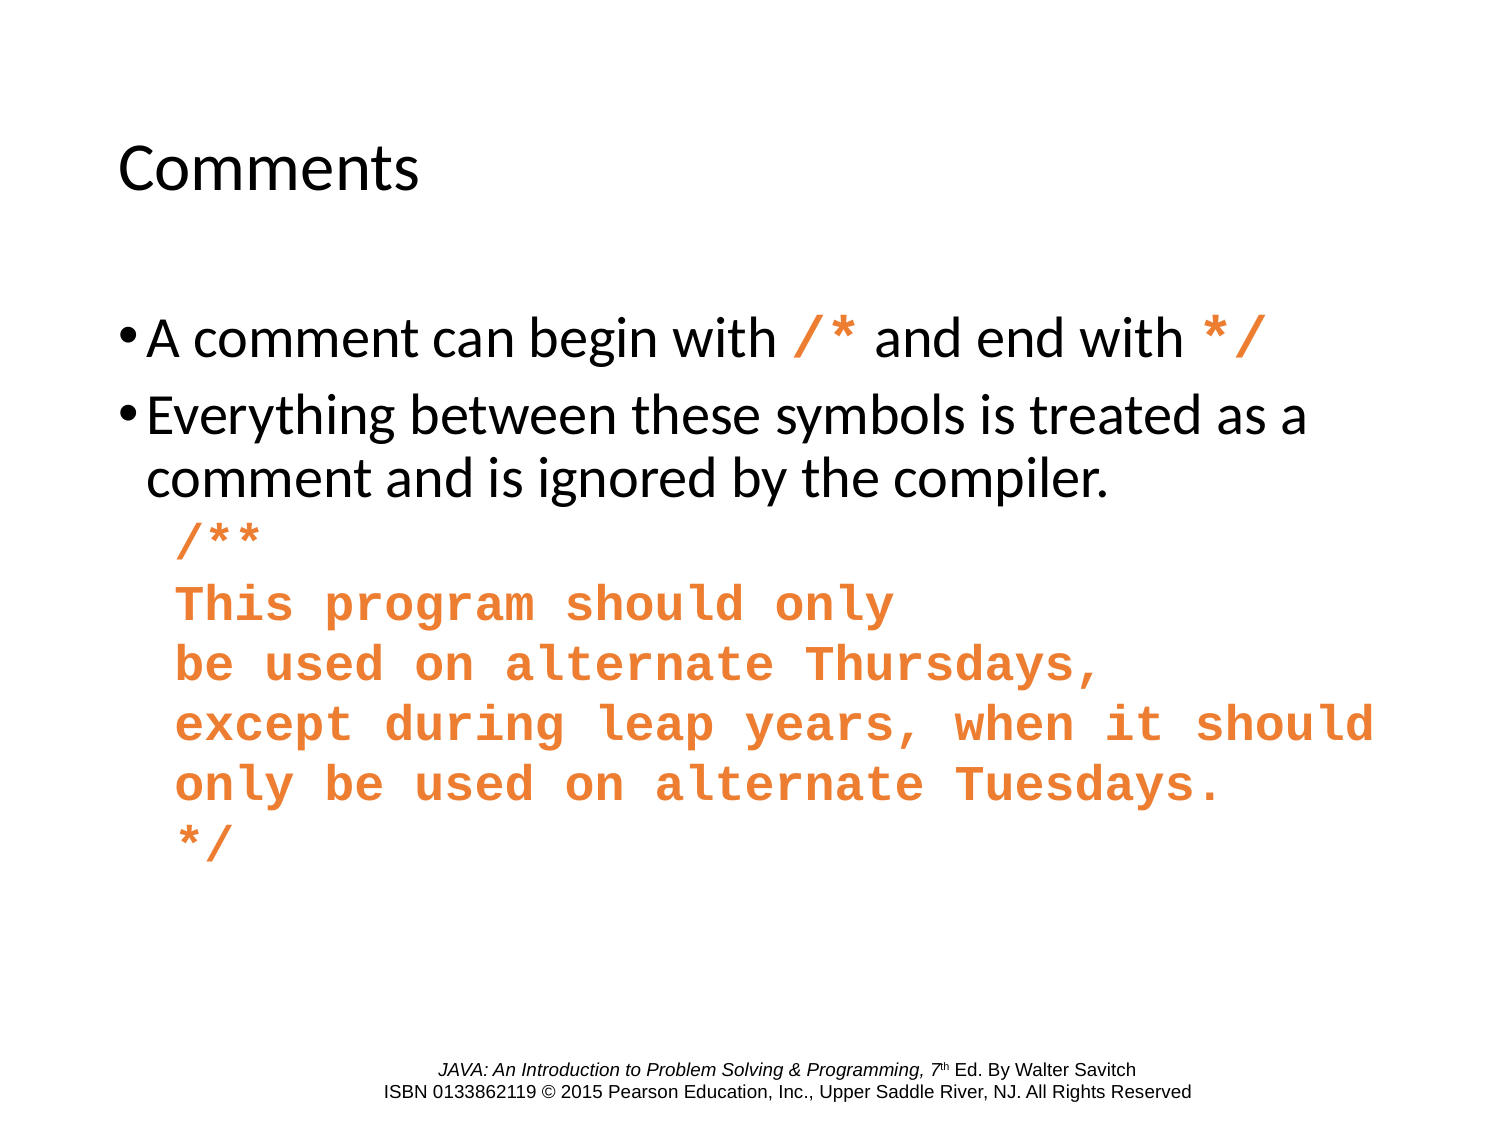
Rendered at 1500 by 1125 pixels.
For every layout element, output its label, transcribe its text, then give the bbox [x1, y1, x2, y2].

title Comments [103, 59, 1397, 278]
list A comment can begin with /* and end with */ Everything between these symbols is treated as a comment and is ignored by the compiler. /** This program should only be used on alternate Thursdays, except during leap years, when it should only be used on alternate Tuesdays. */ [103, 299, 1397, 1014]
